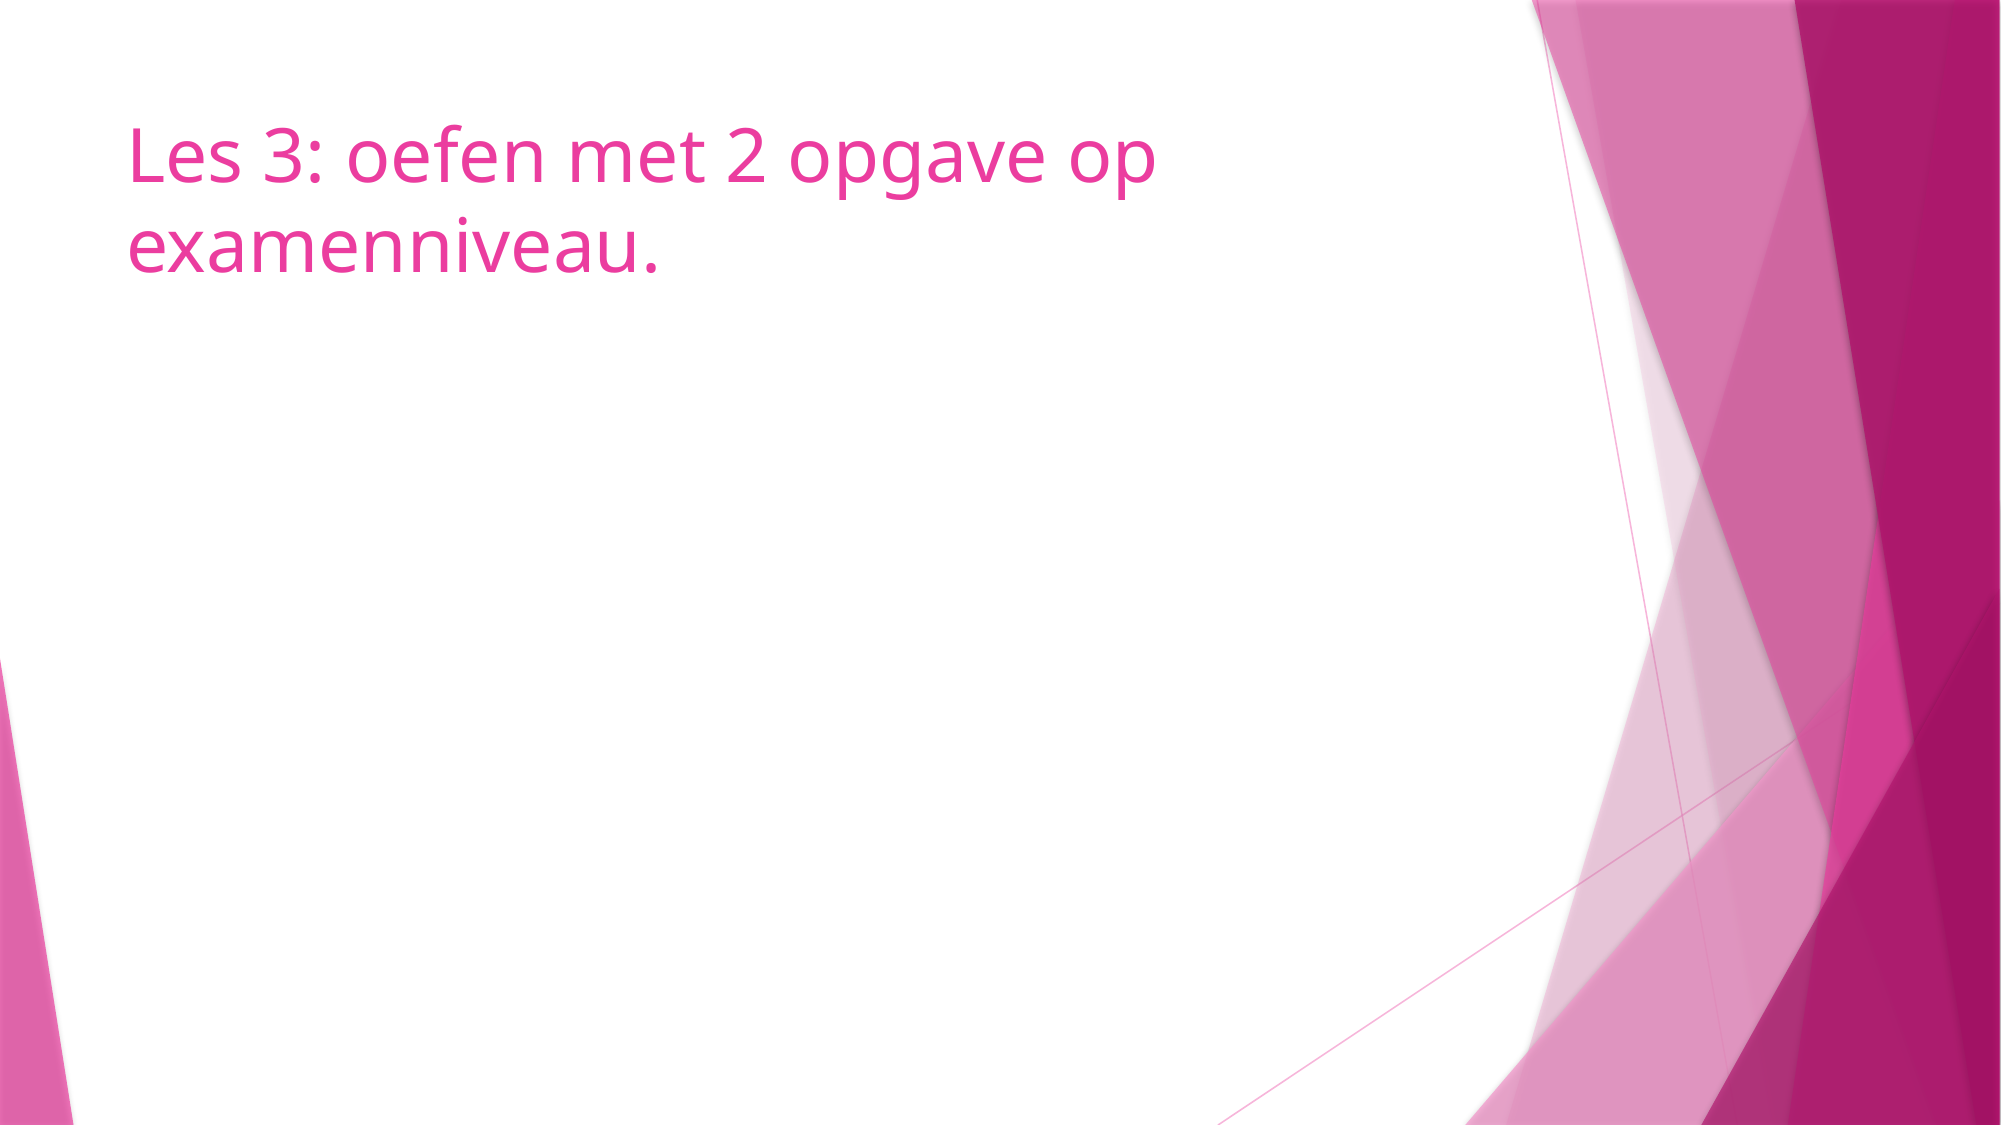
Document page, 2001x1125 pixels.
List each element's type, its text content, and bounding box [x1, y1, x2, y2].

title Les 3: oefen met 2 opgave op examenniveau. [111, 99, 1522, 317]
